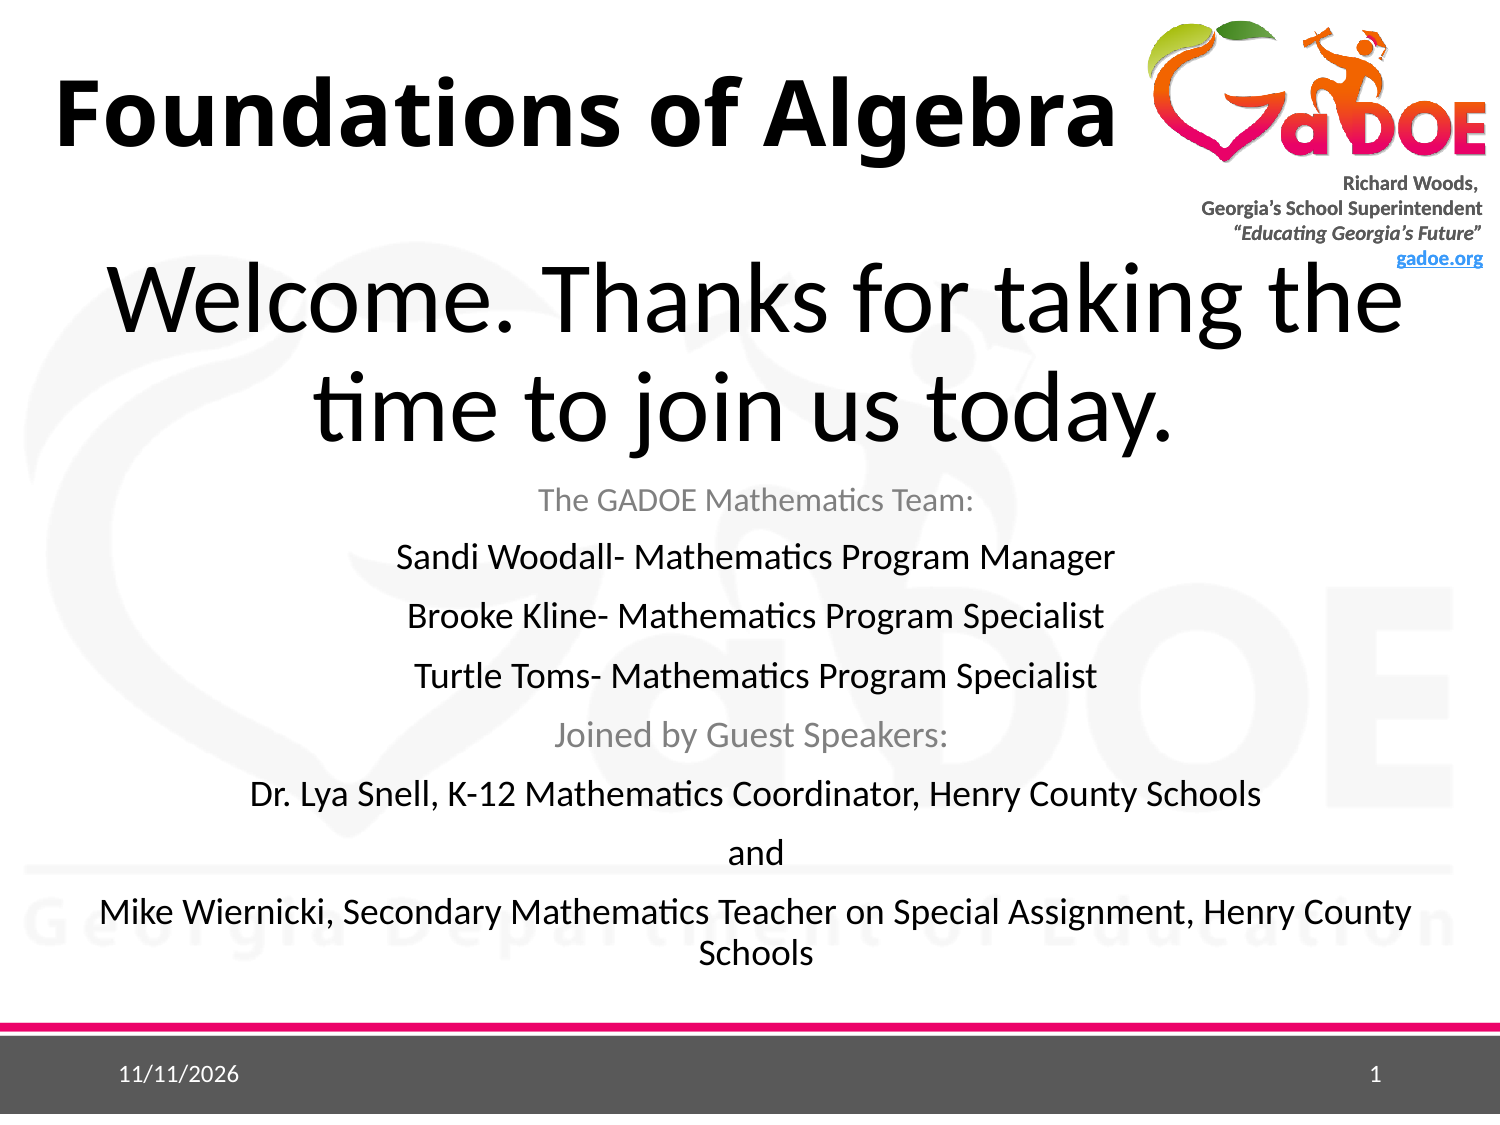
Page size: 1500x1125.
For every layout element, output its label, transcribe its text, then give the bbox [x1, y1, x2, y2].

picture [1135, 8, 1499, 164]
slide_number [103, 1042, 441, 1103]
list Welcome. Thanks for taking the time to join us today. The GADOE Mathematics Team: Sandi Woodall- Mathematics Program Manager Brooke Kline- Mathematics Program Specialist Turtle Toms- Mathematics Program Specialist Joined by Guest Speakers: Dr. Lya Snell, K-12 Mathematics Coordinator, Henry County Schools and Mike Wiernicki, Secondary Mathematics Teacher on Special Assignment, Henry County Schools [37, 237, 1475, 988]
title Foundations of Algebra [37, 37, 1201, 196]
slide_number 1 [1059, 1042, 1397, 1103]
picture [19, 235, 1242, 980]
